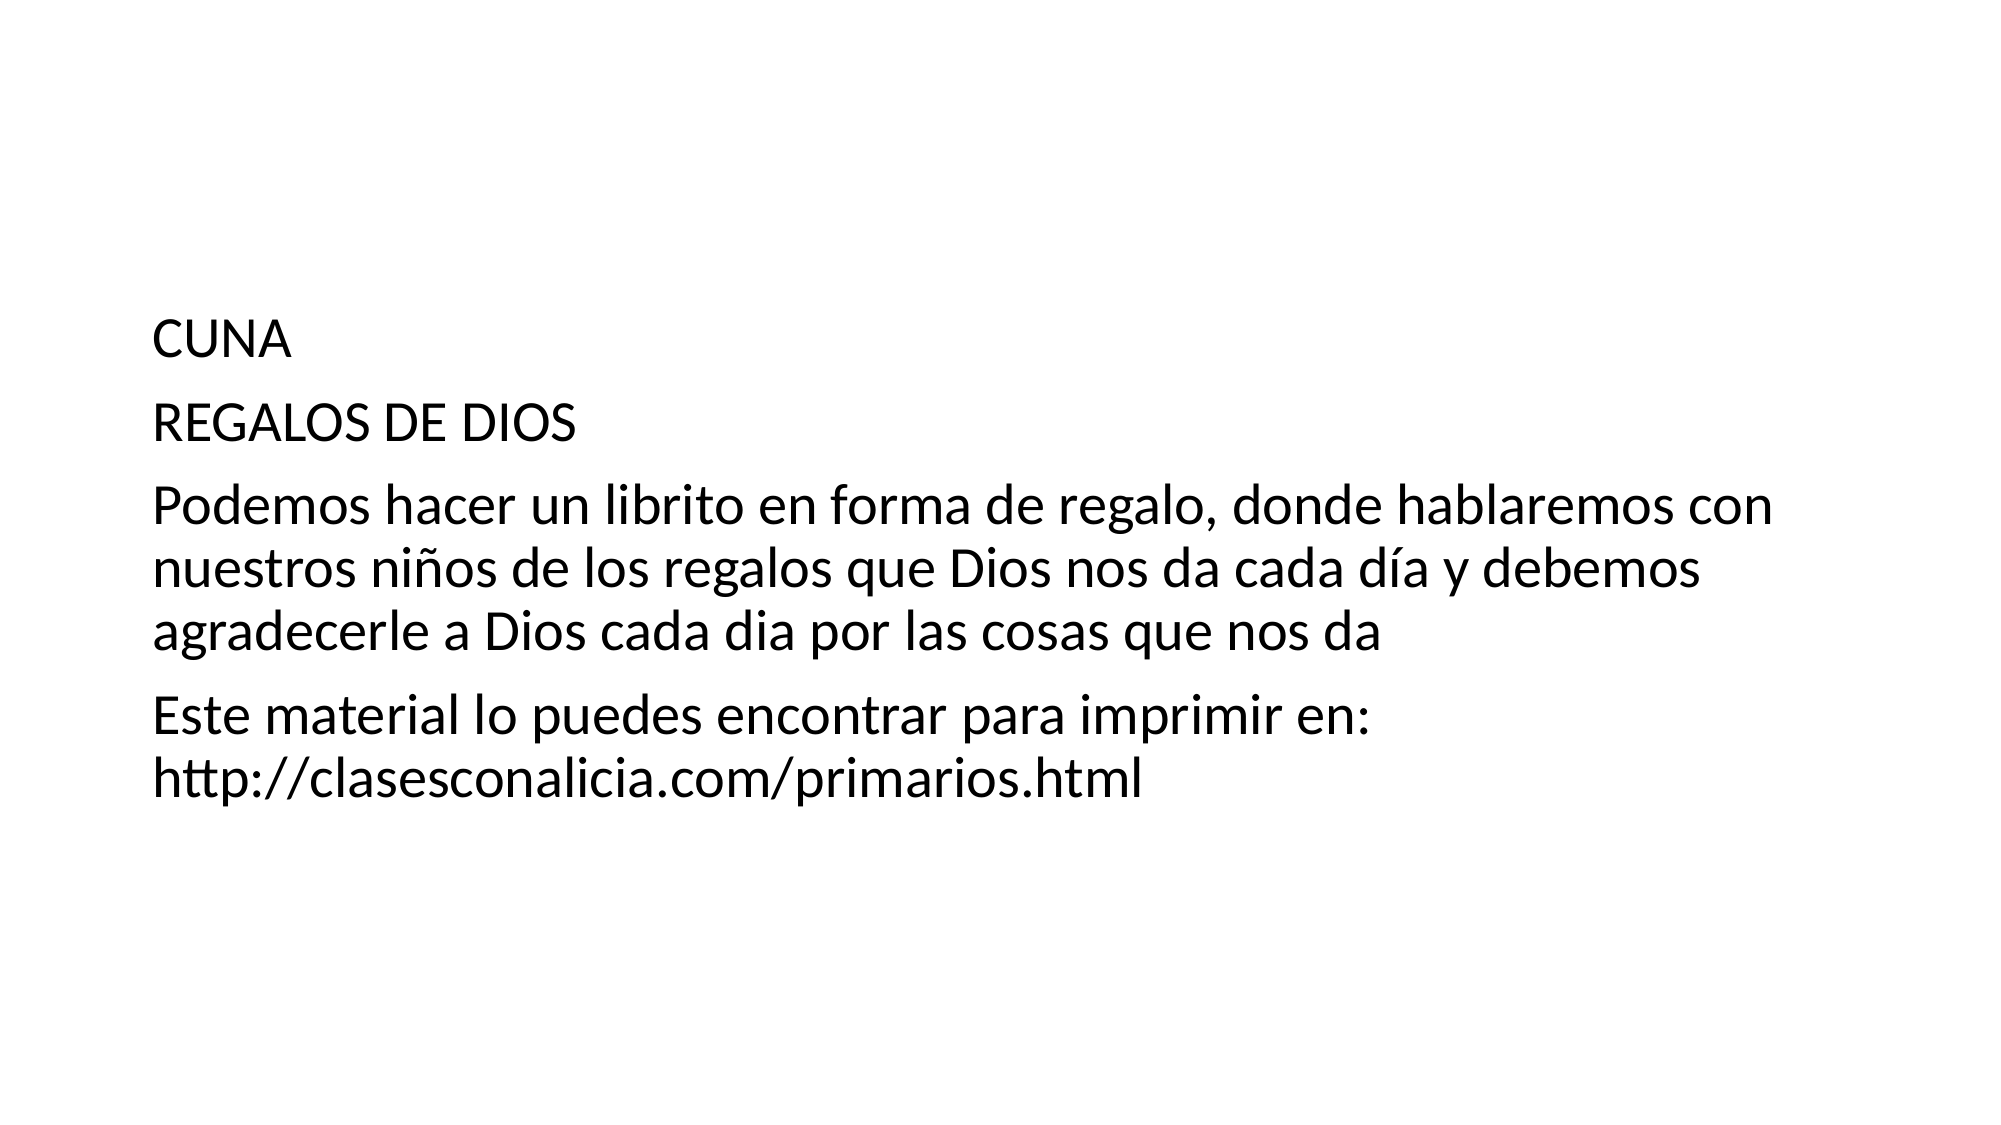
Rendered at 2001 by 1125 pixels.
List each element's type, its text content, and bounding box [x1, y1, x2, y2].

list CUNA REGALOS DE DIOS Podemos hacer un librito en forma de regalo, donde hablaremos con nuestros niños de los regalos que Dios nos da cada día y debemos agradecerle a Dios cada dia por las cosas que nos da Este material lo puedes encontrar para imprimir en: http://clasesconalicia.com/primarios.html [137, 299, 1863, 1014]
